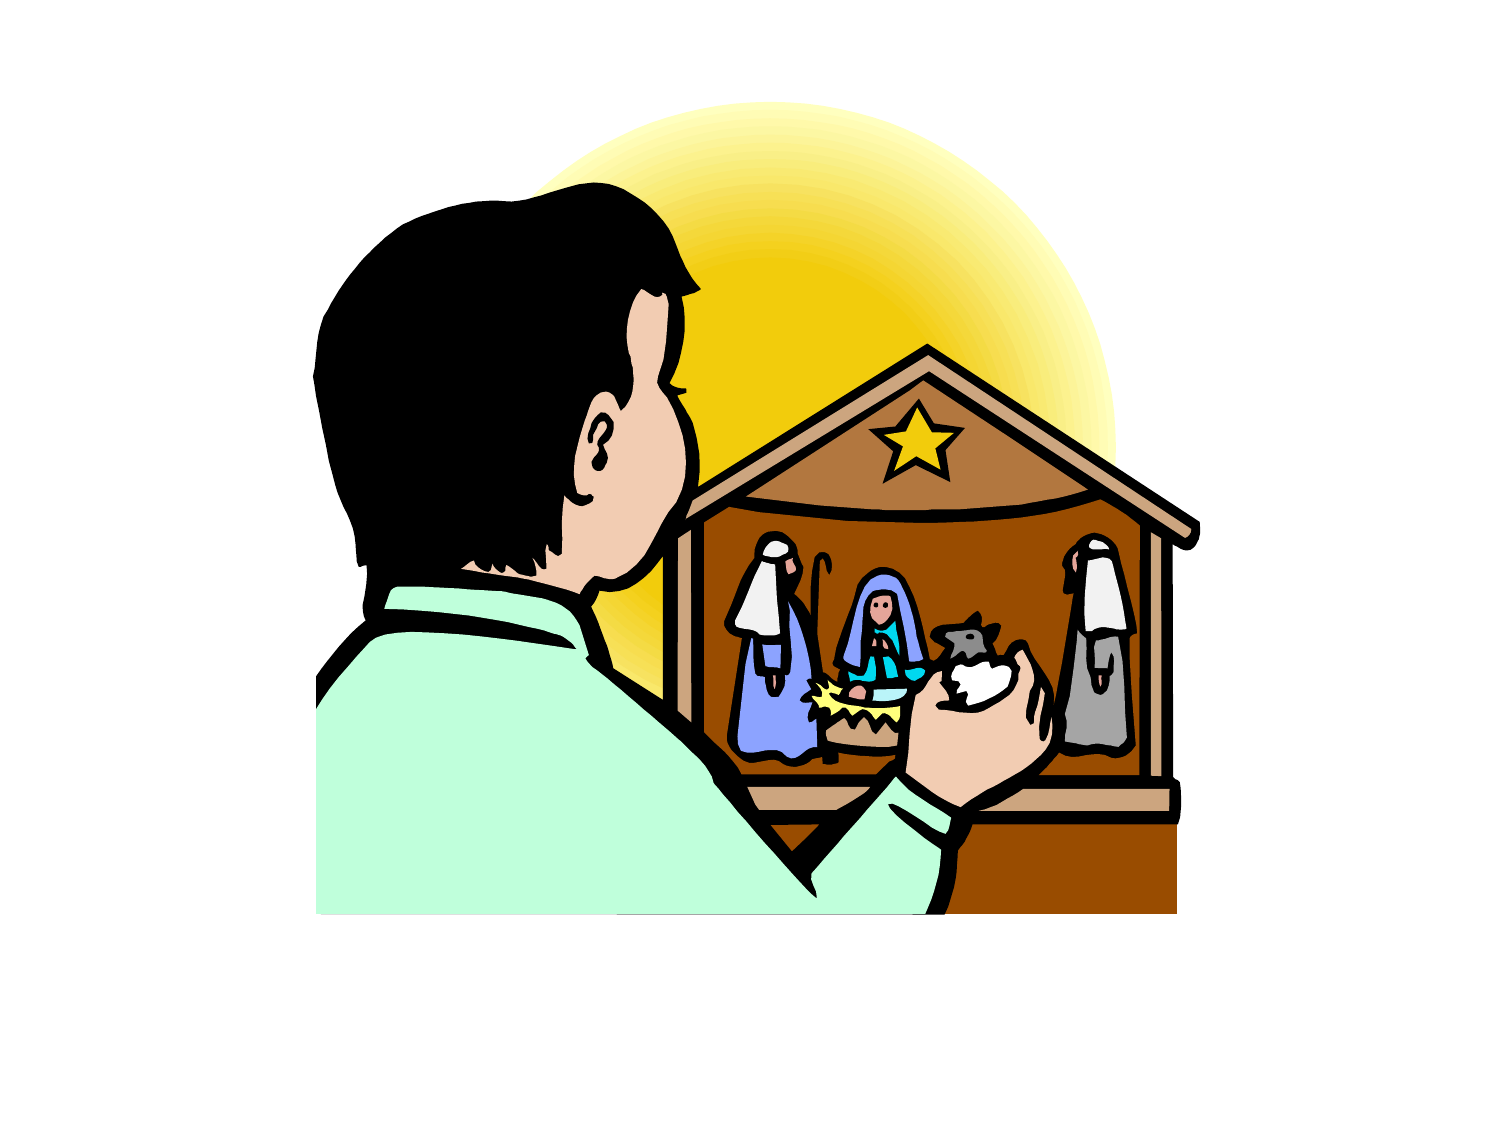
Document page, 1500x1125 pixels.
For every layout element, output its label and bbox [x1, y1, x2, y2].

picture [312, 101, 1201, 915]
